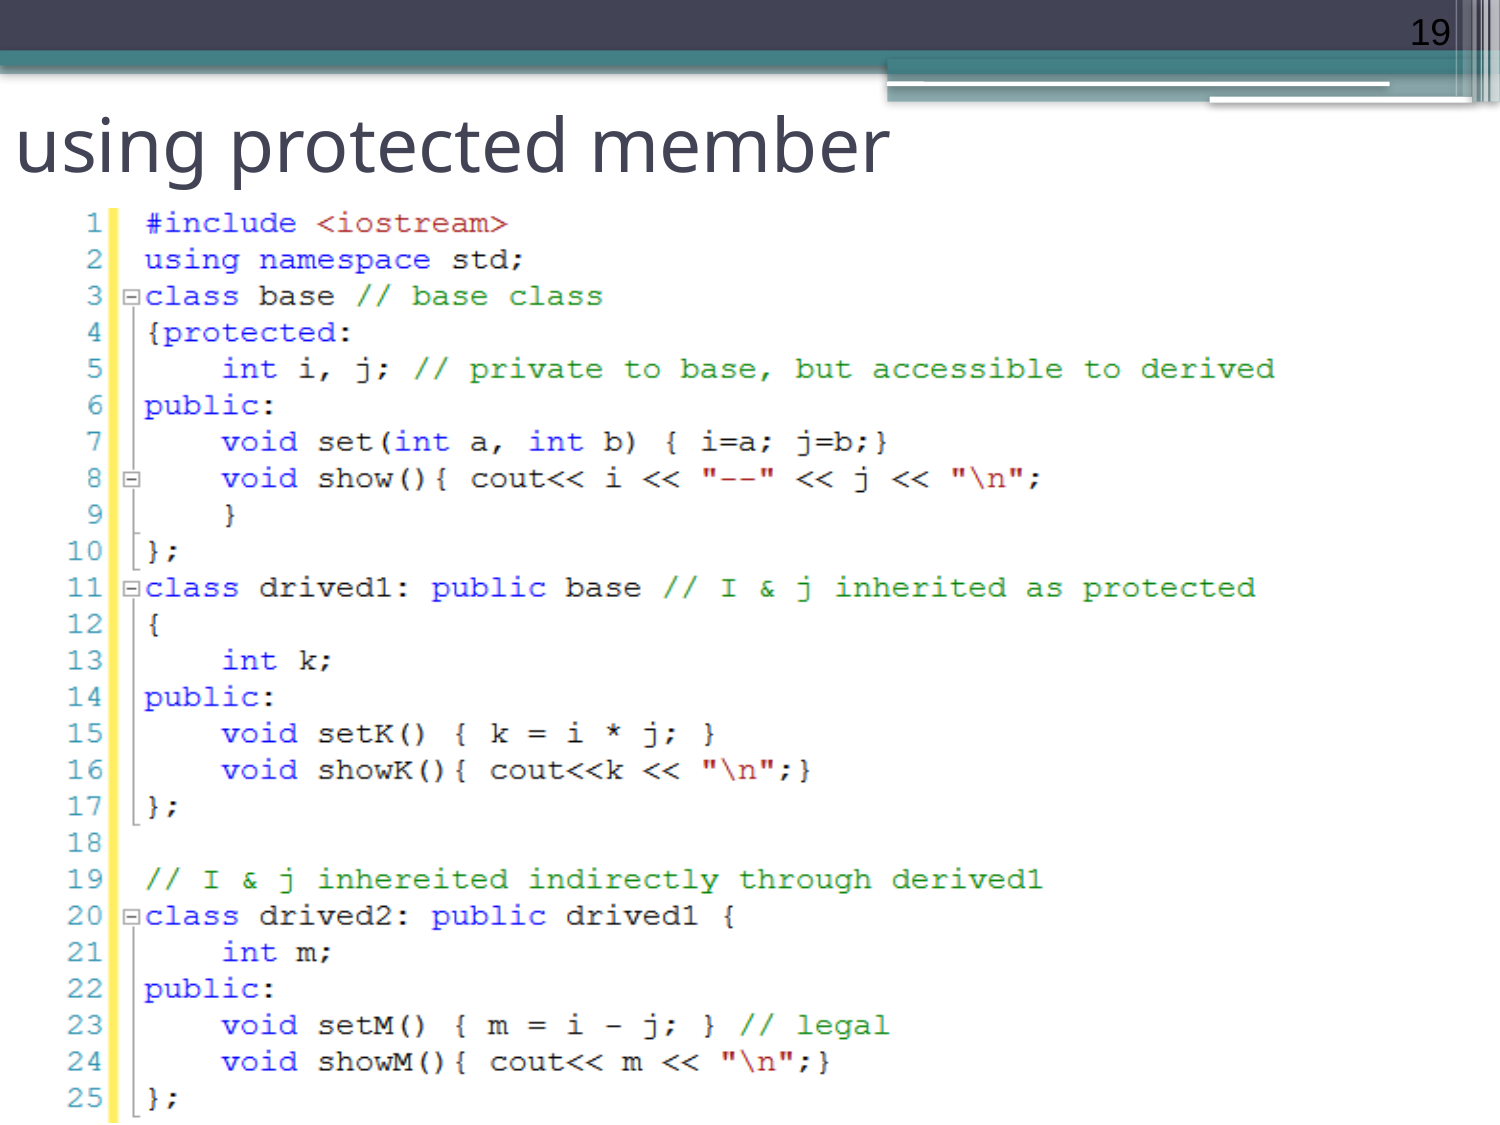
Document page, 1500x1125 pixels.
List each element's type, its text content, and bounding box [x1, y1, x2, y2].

slide_number 19 [1341, 0, 1466, 61]
title using protected member [0, 54, 1350, 230]
picture [41, 207, 1436, 1124]
